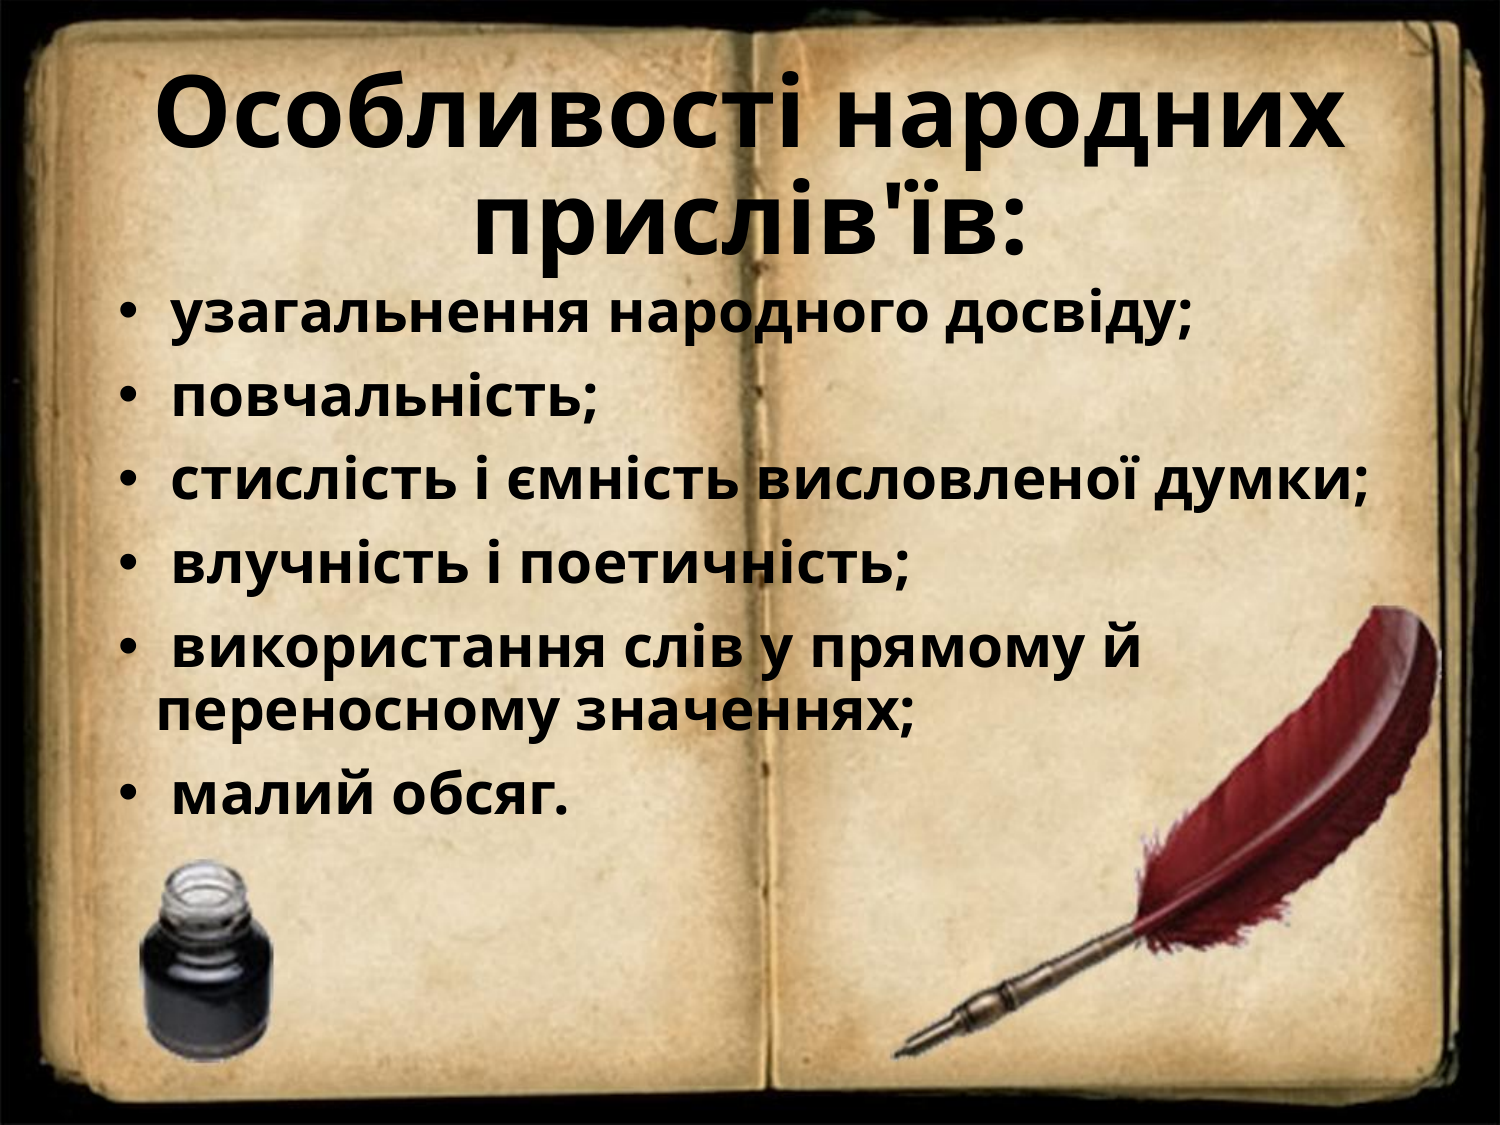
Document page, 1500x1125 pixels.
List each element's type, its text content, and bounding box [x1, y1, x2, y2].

picture [0, 0, 1500, 1125]
list узагальнення народного досвіду; повчальність; стислість і ємність висловленої думки; влучність і поетичність; використання слів у прямому й переносному значеннях; малий обсяг. [103, 274, 1397, 1014]
title Особливості народних прислів'їв: [103, 59, 1397, 274]
